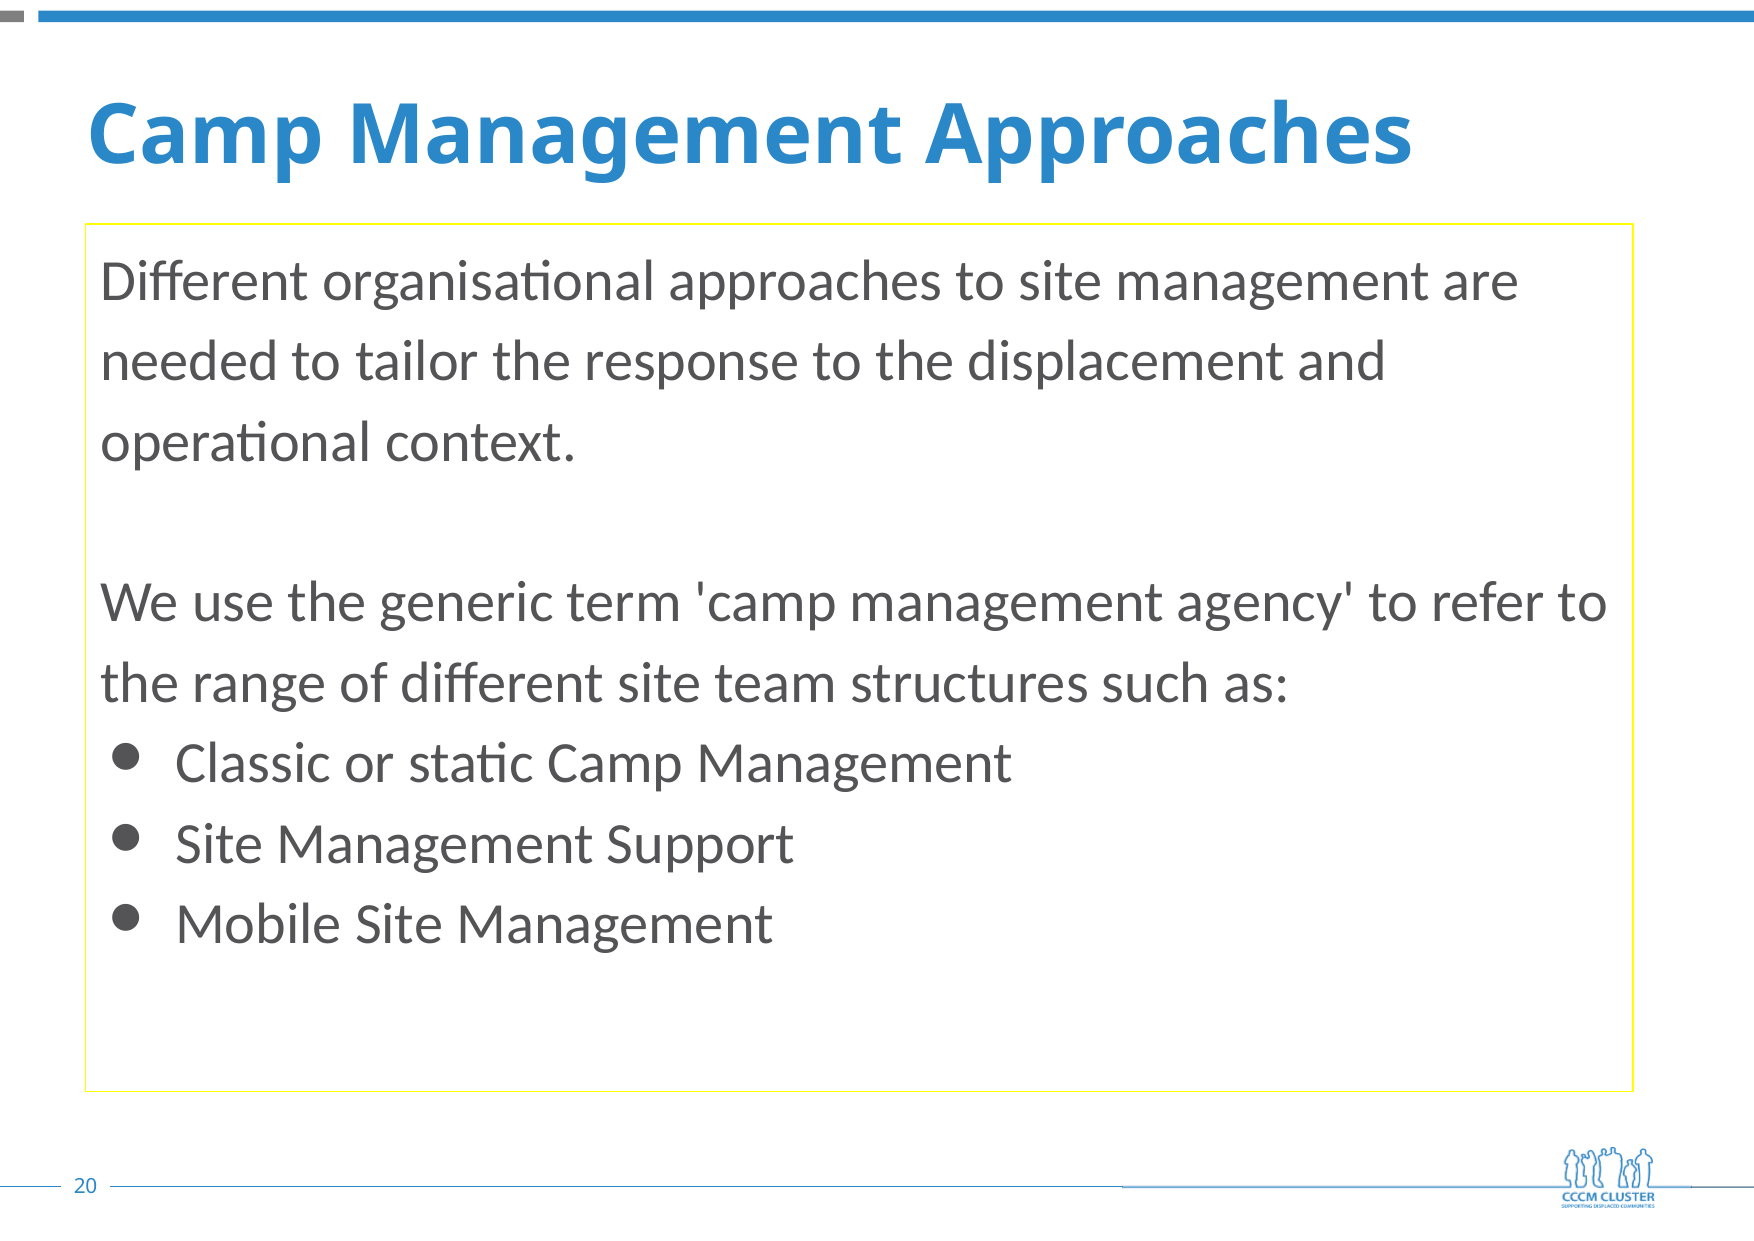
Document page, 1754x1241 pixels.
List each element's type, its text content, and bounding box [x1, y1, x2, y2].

picture [0, 1147, 1754, 1209]
list Different organisational approaches to site management are needed to tailor the response to the displacement and operational context. We use the generic term 'camp management agency' to refer to the range of different site team structures such as: Classic or static Camp Management Site Management Support Mobile Site Management [85, 223, 1633, 1092]
title Camp Management Approaches [71, 73, 1728, 195]
